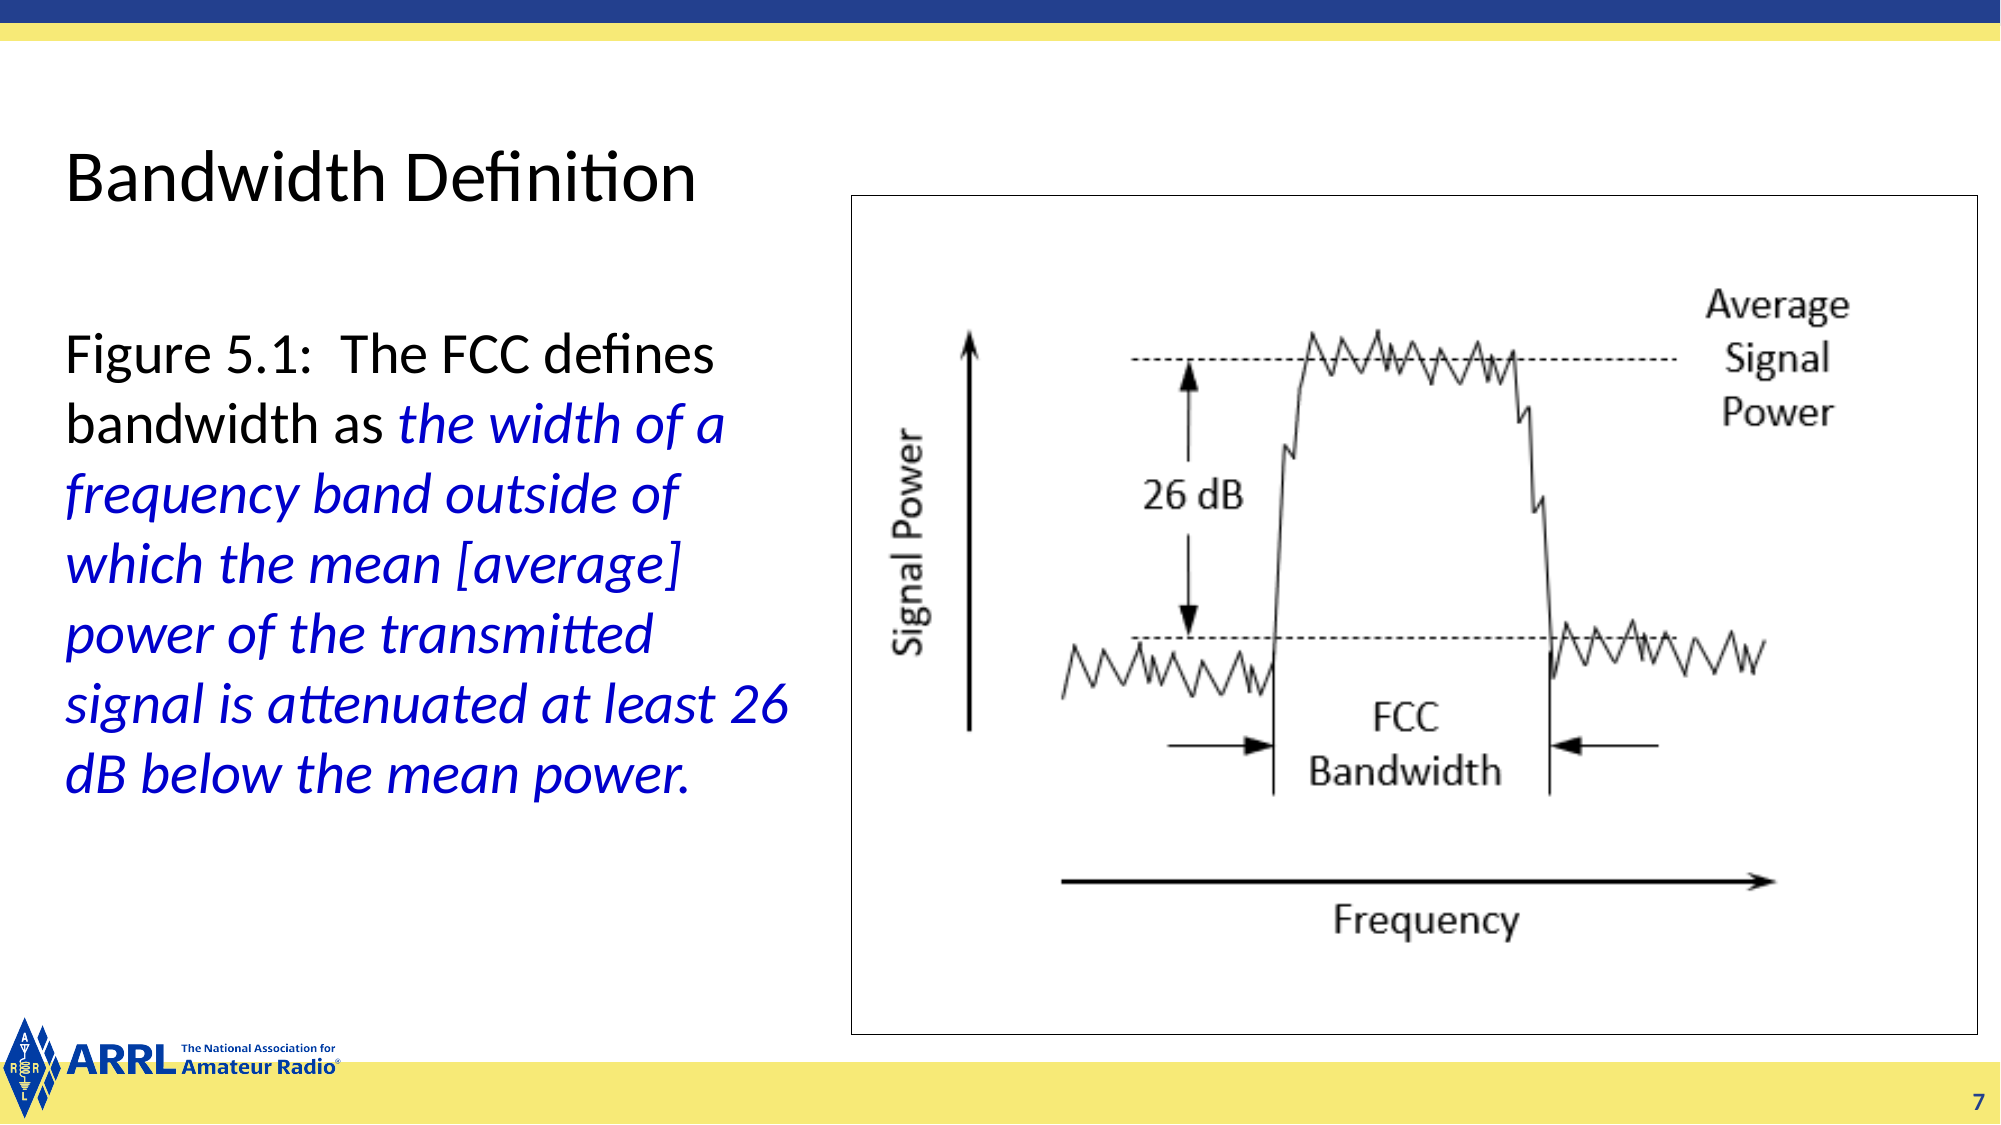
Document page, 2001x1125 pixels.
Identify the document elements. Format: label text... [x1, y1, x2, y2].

picture [851, 195, 1978, 1035]
picture [1, 1015, 342, 1121]
title Bandwidth Definition [50, 106, 818, 250]
text_box Figure 5.1: The FCC defines bandwidth as the width of a frequency band outside of which the mean [average] power of the transmitted signal is attenuated at least 26 dB below the mean power. [50, 307, 818, 813]
